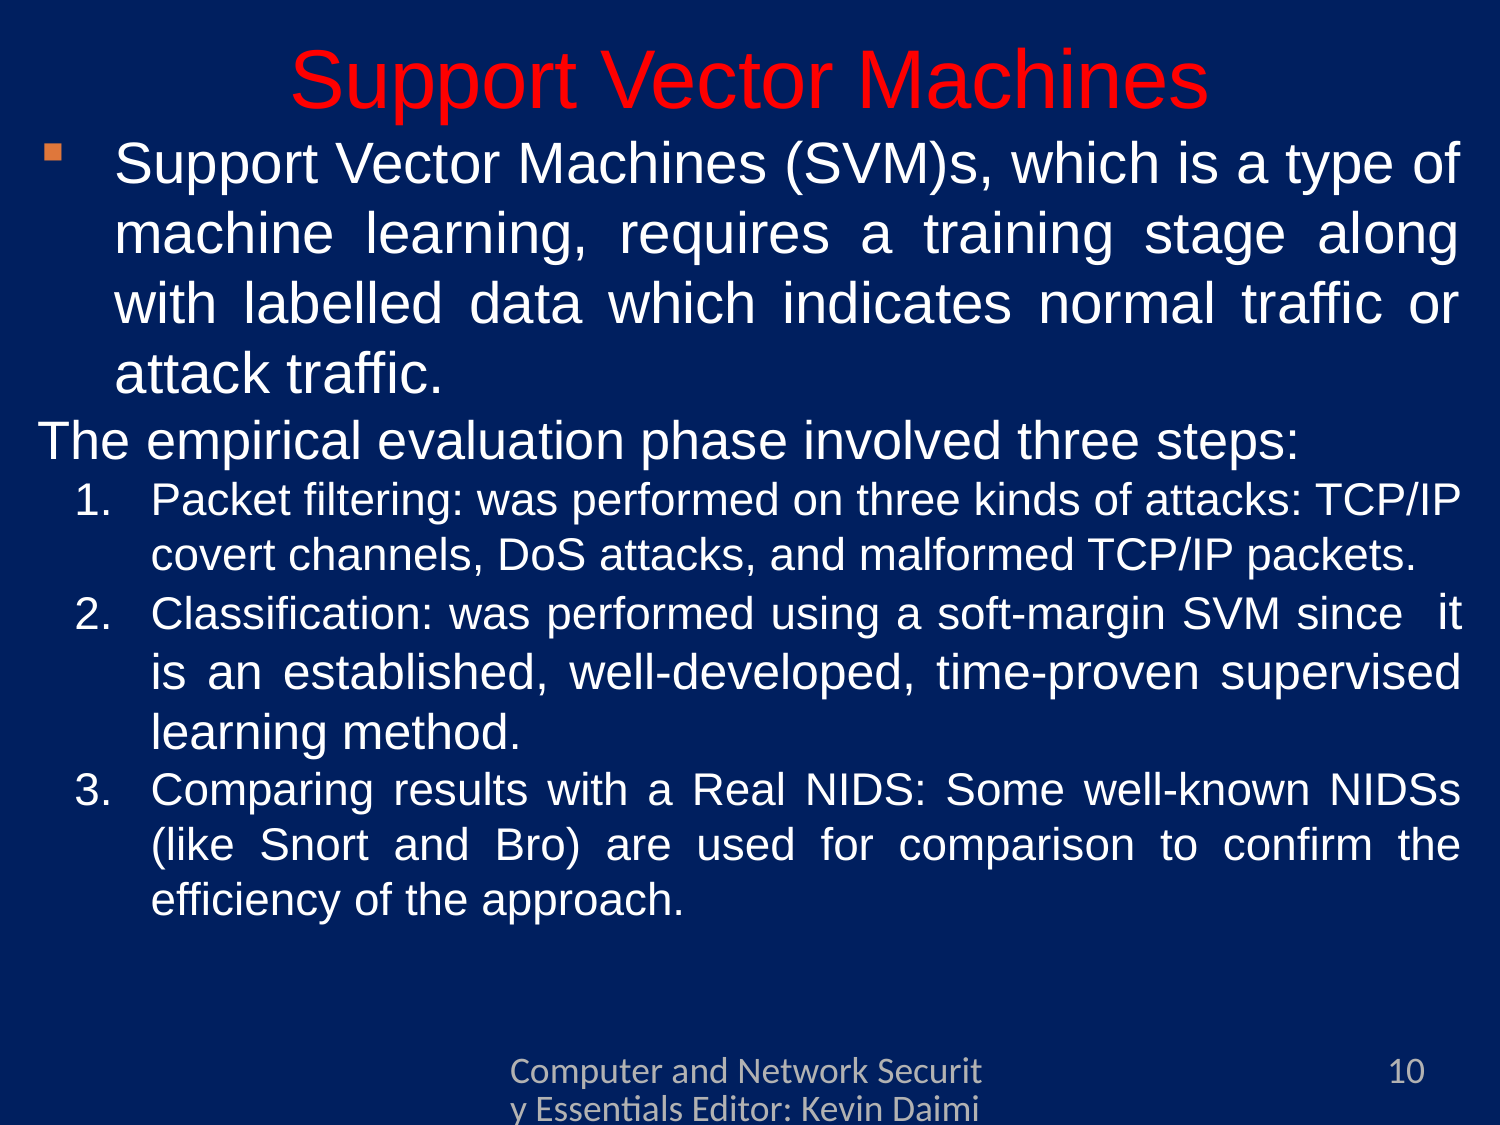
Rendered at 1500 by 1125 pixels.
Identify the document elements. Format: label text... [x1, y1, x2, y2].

footer Computer and Network Security Essentials Editor: Kevin Daimi Associate Editors: Guillermo Francia, Levent Ertaul, Luis H. Encinas, Eman El-Sheikh Published by Springer [510, 1046, 990, 1103]
title Support Vector Machines [44, 24, 1456, 125]
slide_number 10 [1080, 1046, 1425, 1103]
list Support Vector Machines (SVM)s, which is a type of machine learning, requires a training stage along with labelled data which indicates normal traffic or attack traffic. The empirical evaluation phase involved three steps: Packet filtering: was performed on three kinds of attacks: TCP/IP covert channels, DoS attacks, and malformed TCP/IP packets. Classification: was performed using a soft-margin SVM since it is an established, well-developed, time-proven supervised learning method. Comparing results with a Real NIDS: Some well-known NIDSs (like Snort and Bro) are used for comparison to confirm the efficiency of the approach. [37, 125, 1463, 1070]
